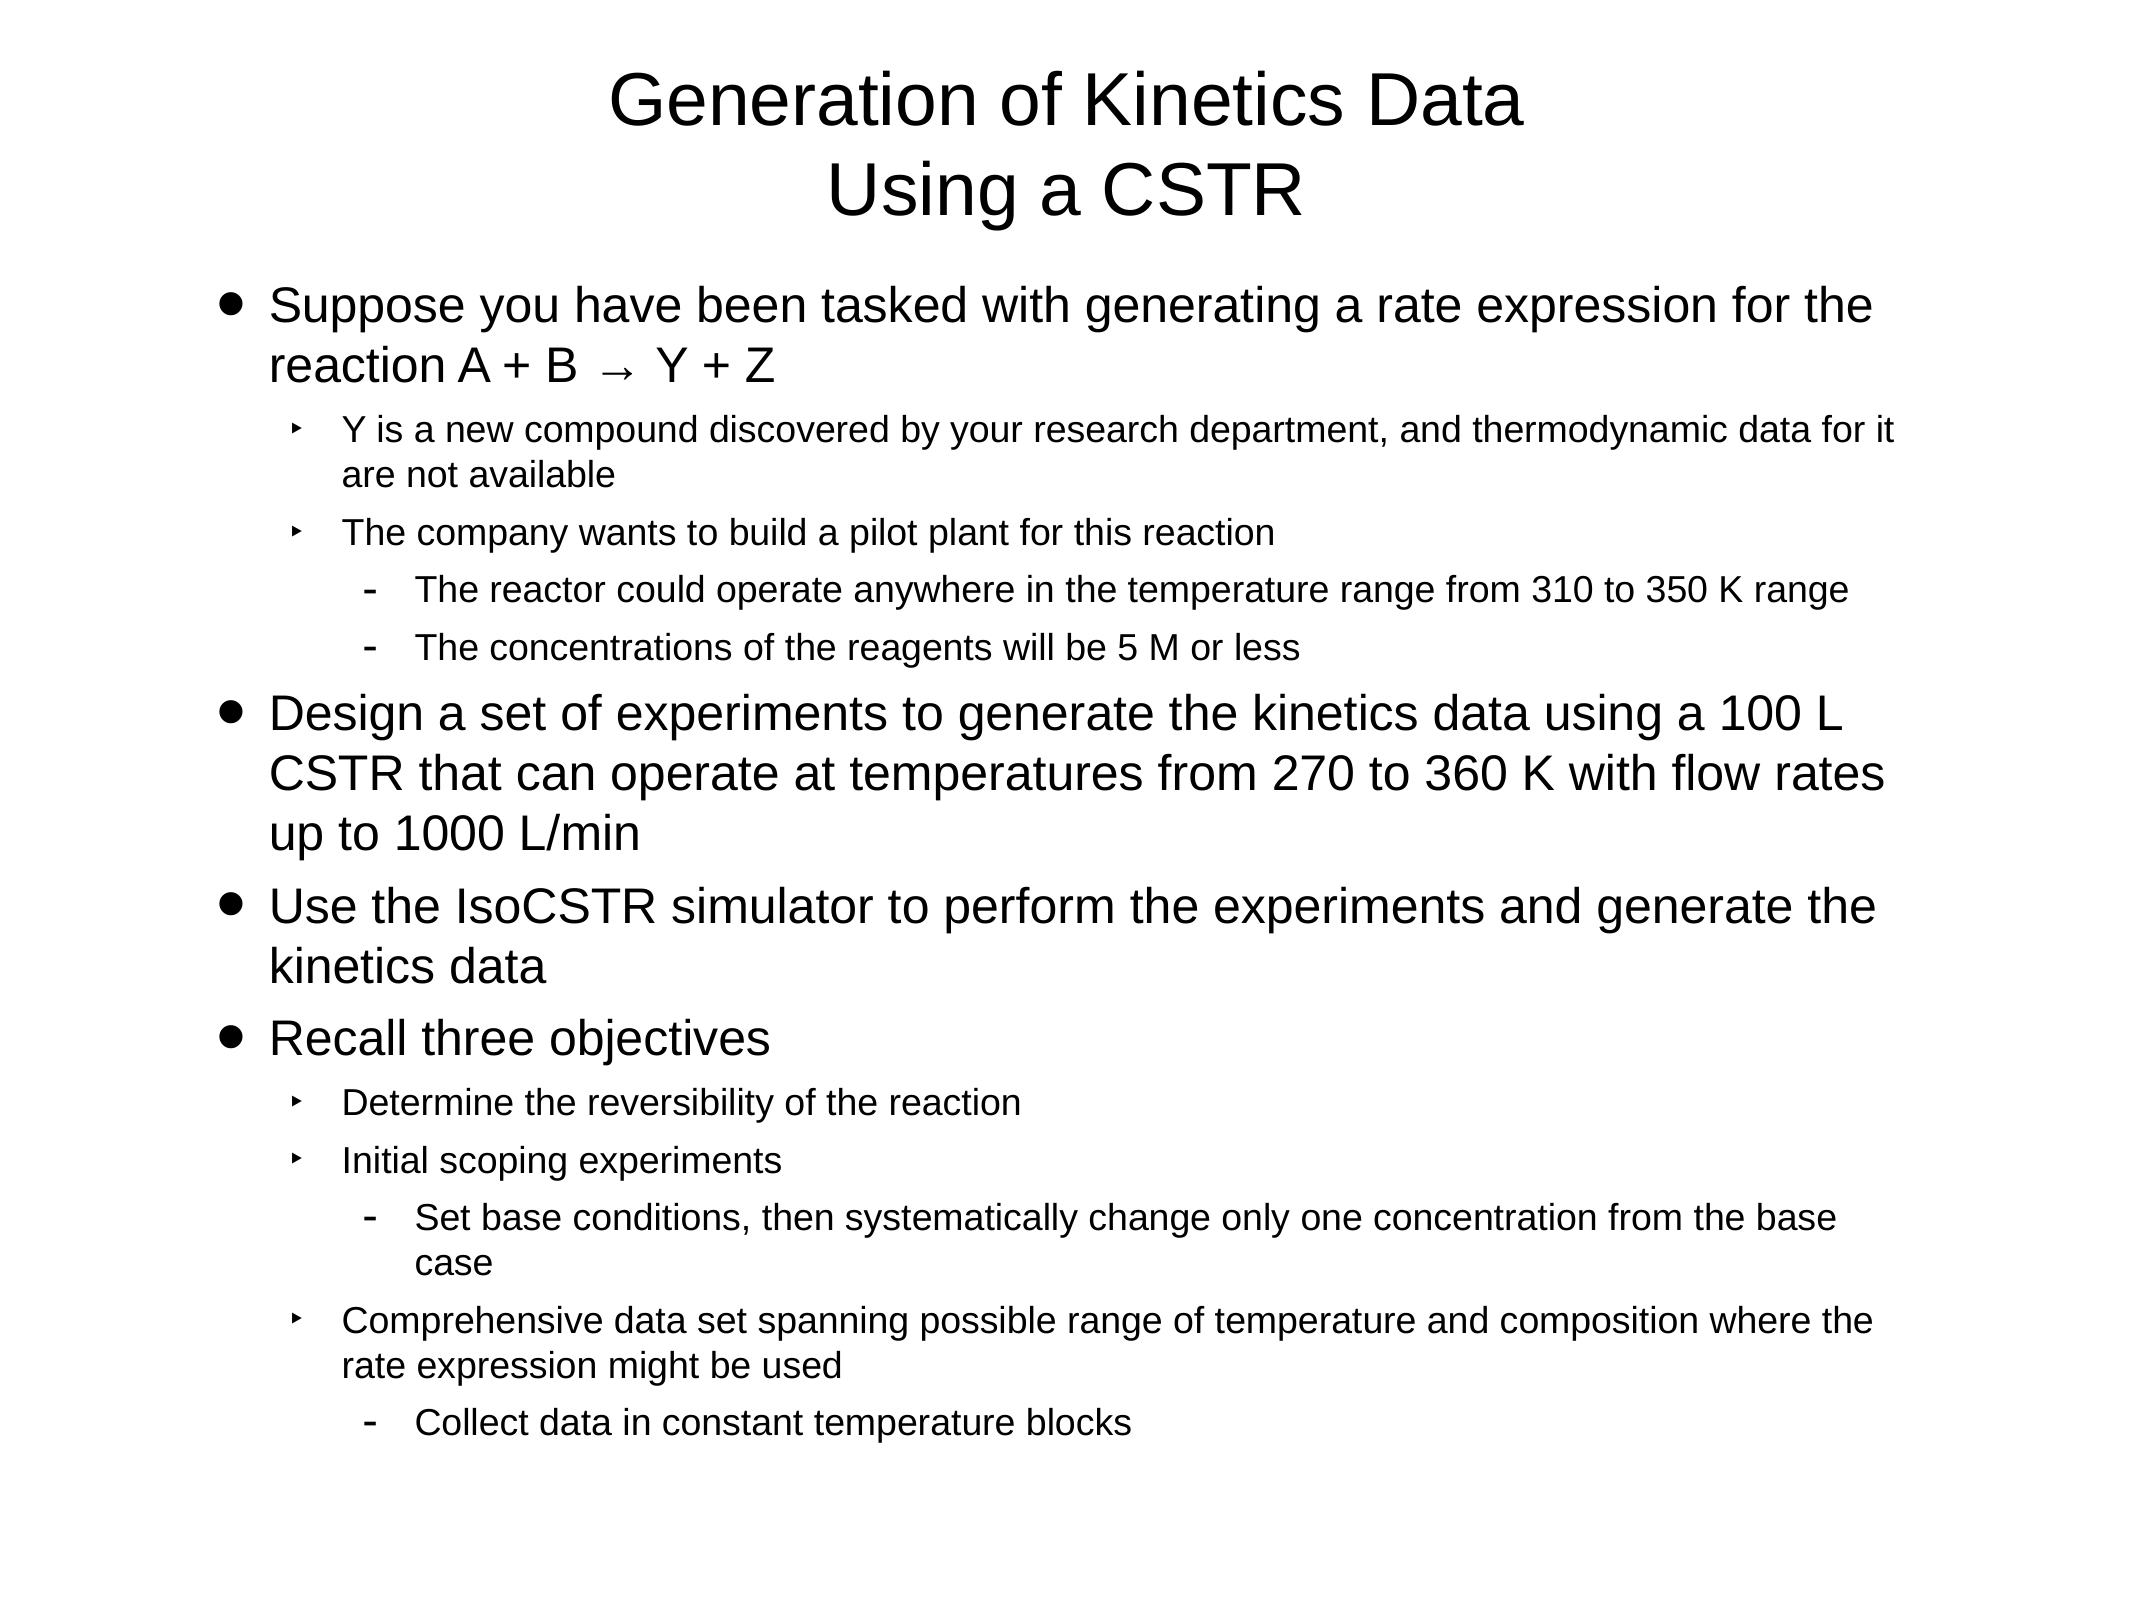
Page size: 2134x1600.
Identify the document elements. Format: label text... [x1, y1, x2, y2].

list Suppose you have been tasked with generating a rate expression for the reaction A + B → Y + Z Y is a new compound discovered by your research department, and thermodynamic data for it are not available The company wants to build a pilot plant for this reaction The reactor could operate anywhere in the temperature range from 310 to 350 K range The concentrations of the reagents will be 5 M or less Design a set of experiments to generate the kinetics data using a 100 L CSTR that can operate at temperatures from 270 to 360 K with flow rates up to 1000 L/min Use the IsoCSTR simulator to perform the experiments and generate the kinetics data Recall three objectives Determine the reversibility of the reaction Initial scoping experiments Set base conditions, then systematically change only one concentration from the base case Comprehensive data set spanning possible range of temperature and composition where the rate expression might be used Collect data in constant temperature blocks [208, 264, 1925, 1463]
title Generation of Kinetics Data Using a CSTR [208, 41, 1925, 250]
